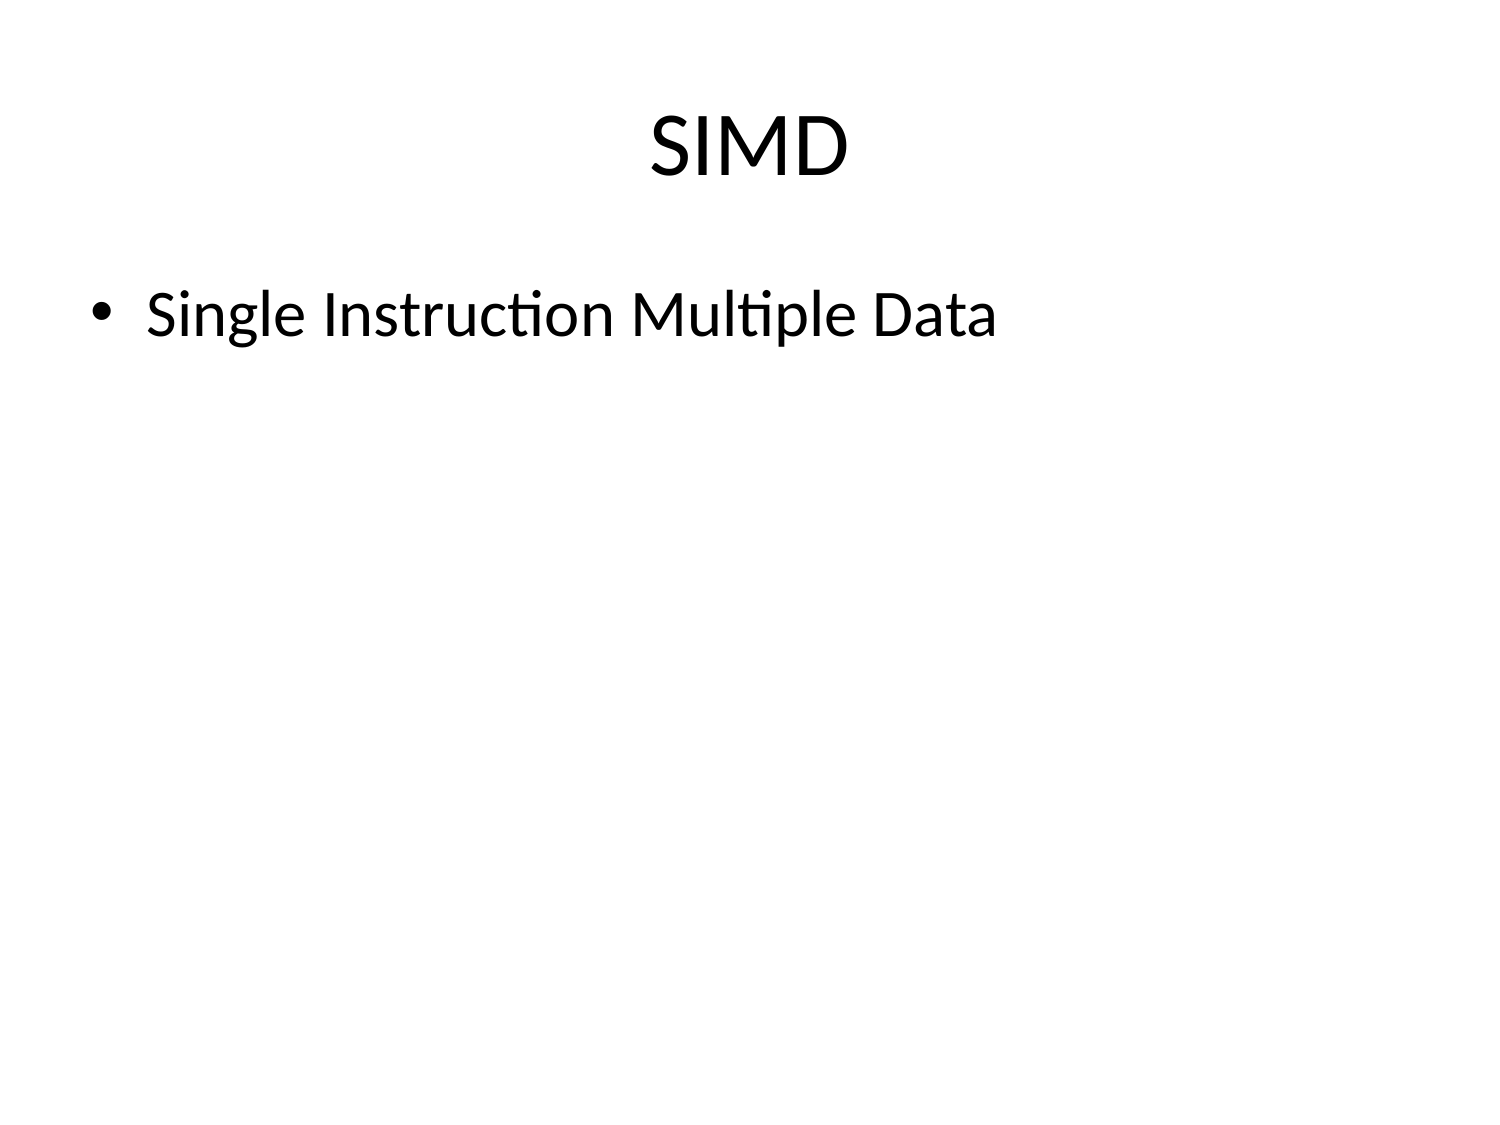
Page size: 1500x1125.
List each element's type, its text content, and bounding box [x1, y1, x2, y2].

title SIMD [75, 45, 1425, 233]
list Single Instruction Multiple Data [75, 262, 1425, 1005]
